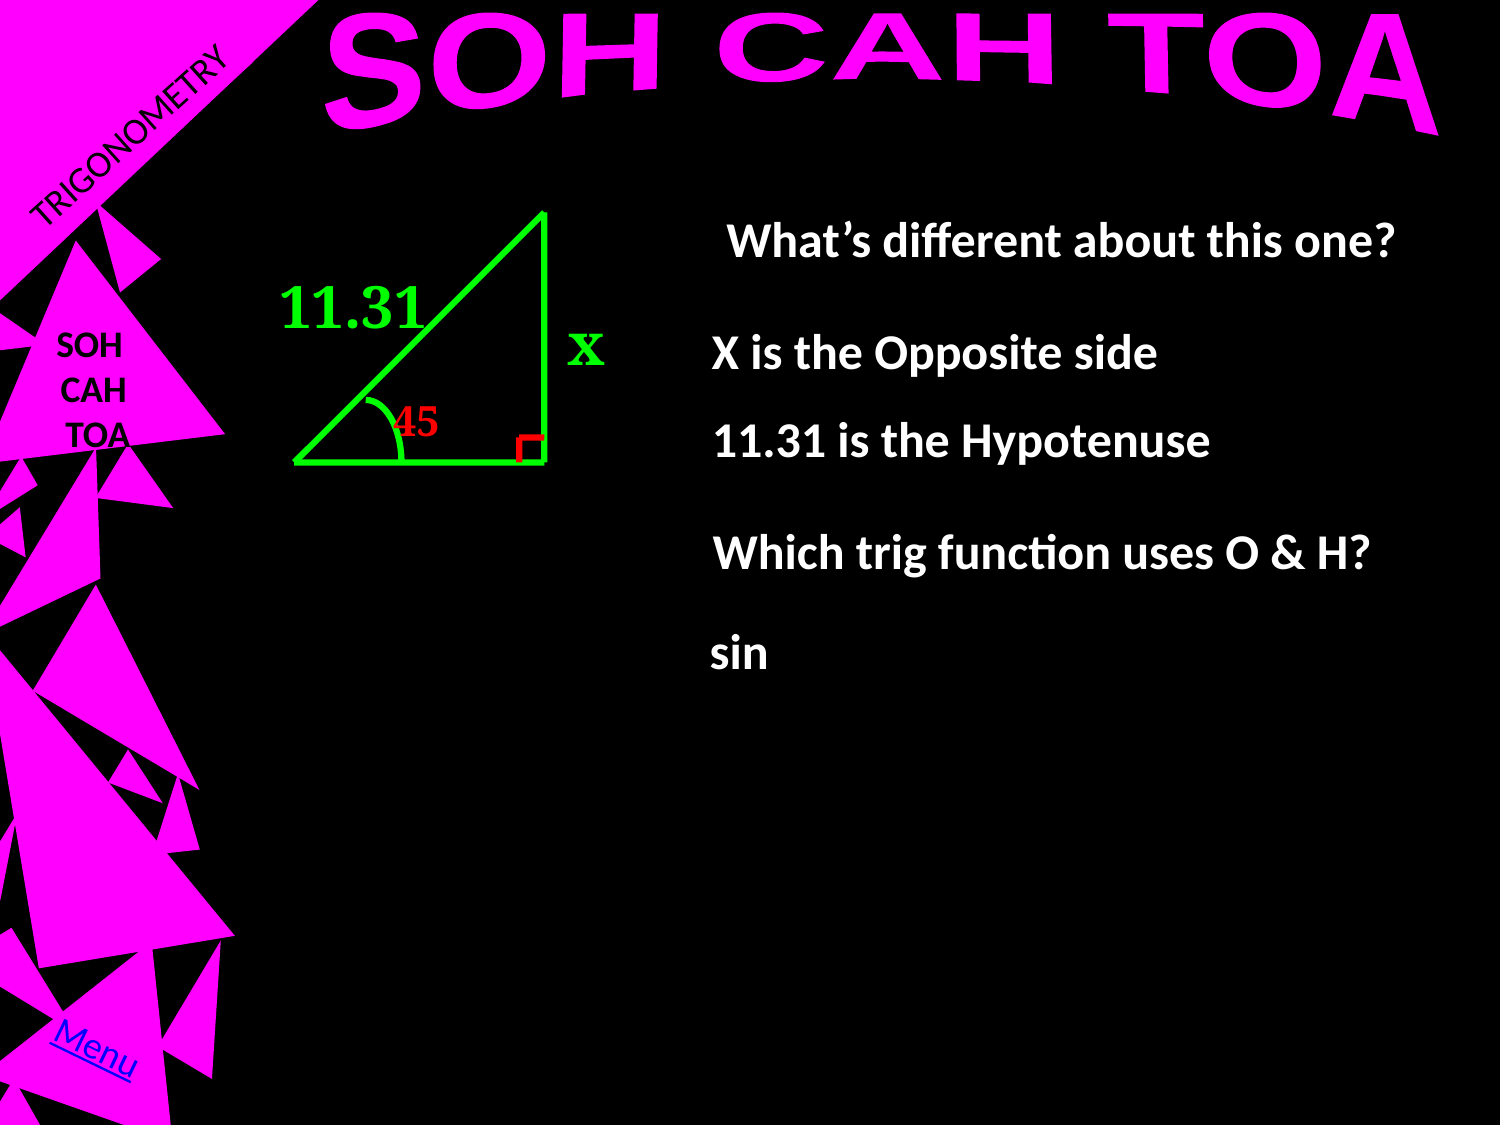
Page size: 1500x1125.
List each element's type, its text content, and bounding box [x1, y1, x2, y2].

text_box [294, 212, 545, 463]
text_box Which trig function uses O & H? [697, 512, 1388, 588]
text_box x [552, 299, 621, 385]
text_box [0, 0, 321, 1125]
text_box What’s different about this one? [711, 199, 1412, 275]
text_box X is the Opposite side [696, 312, 1174, 388]
text_box 11.31 is the Hypotenuse [697, 399, 1227, 475]
text_box sin [694, 612, 784, 688]
